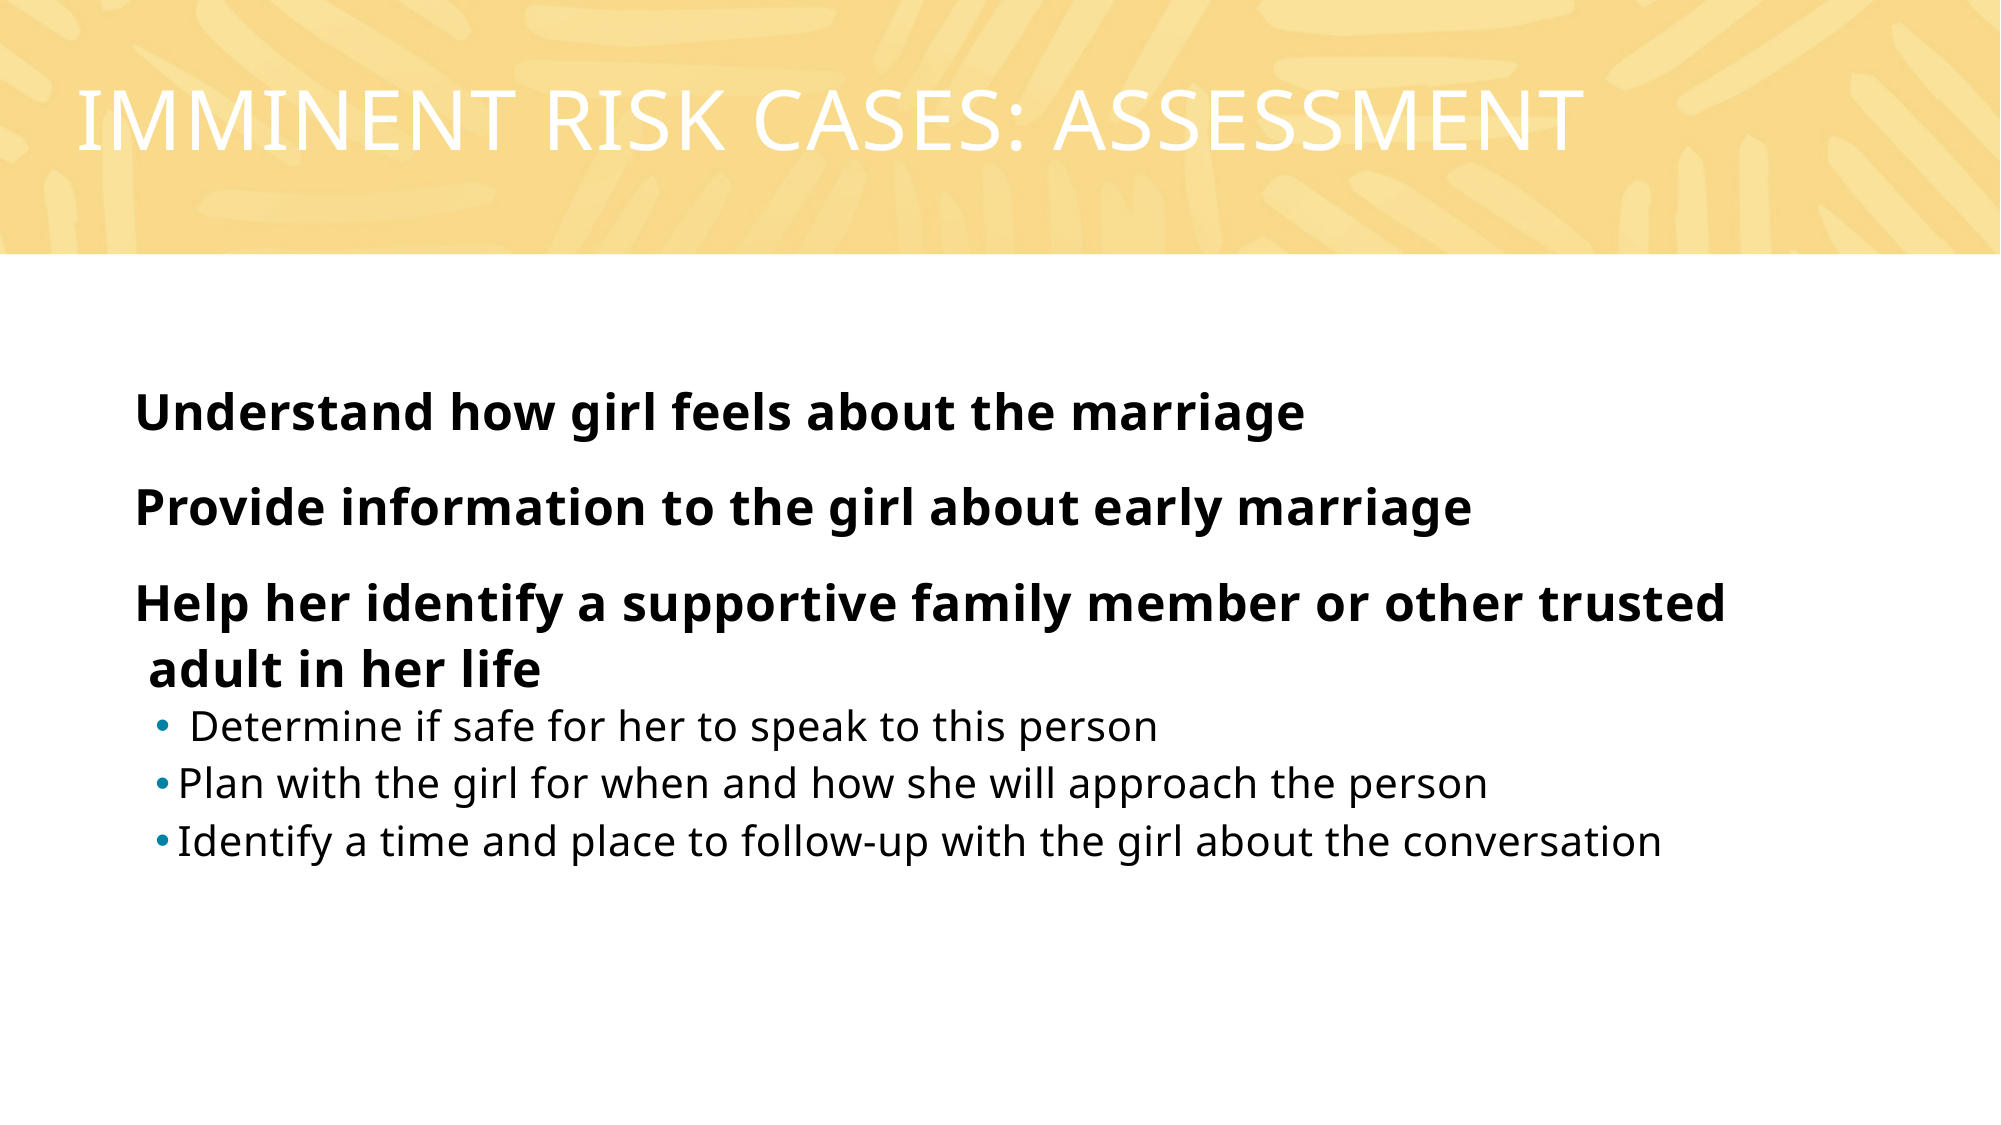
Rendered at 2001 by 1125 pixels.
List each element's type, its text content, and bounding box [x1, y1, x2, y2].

title imminent risk Cases: assessment [61, 33, 1938, 220]
picture [0, 0, 2000, 1125]
list Understand how girl feels about the marriage Provide information to the girl about early marriage Help her identify a supportive family member or other trusted adult in her life Determine if safe for her to speak to this person Plan with the girl for when and how she will approach the person Identify a time and place to follow-up with the girl about the conversation [126, 366, 1763, 1053]
